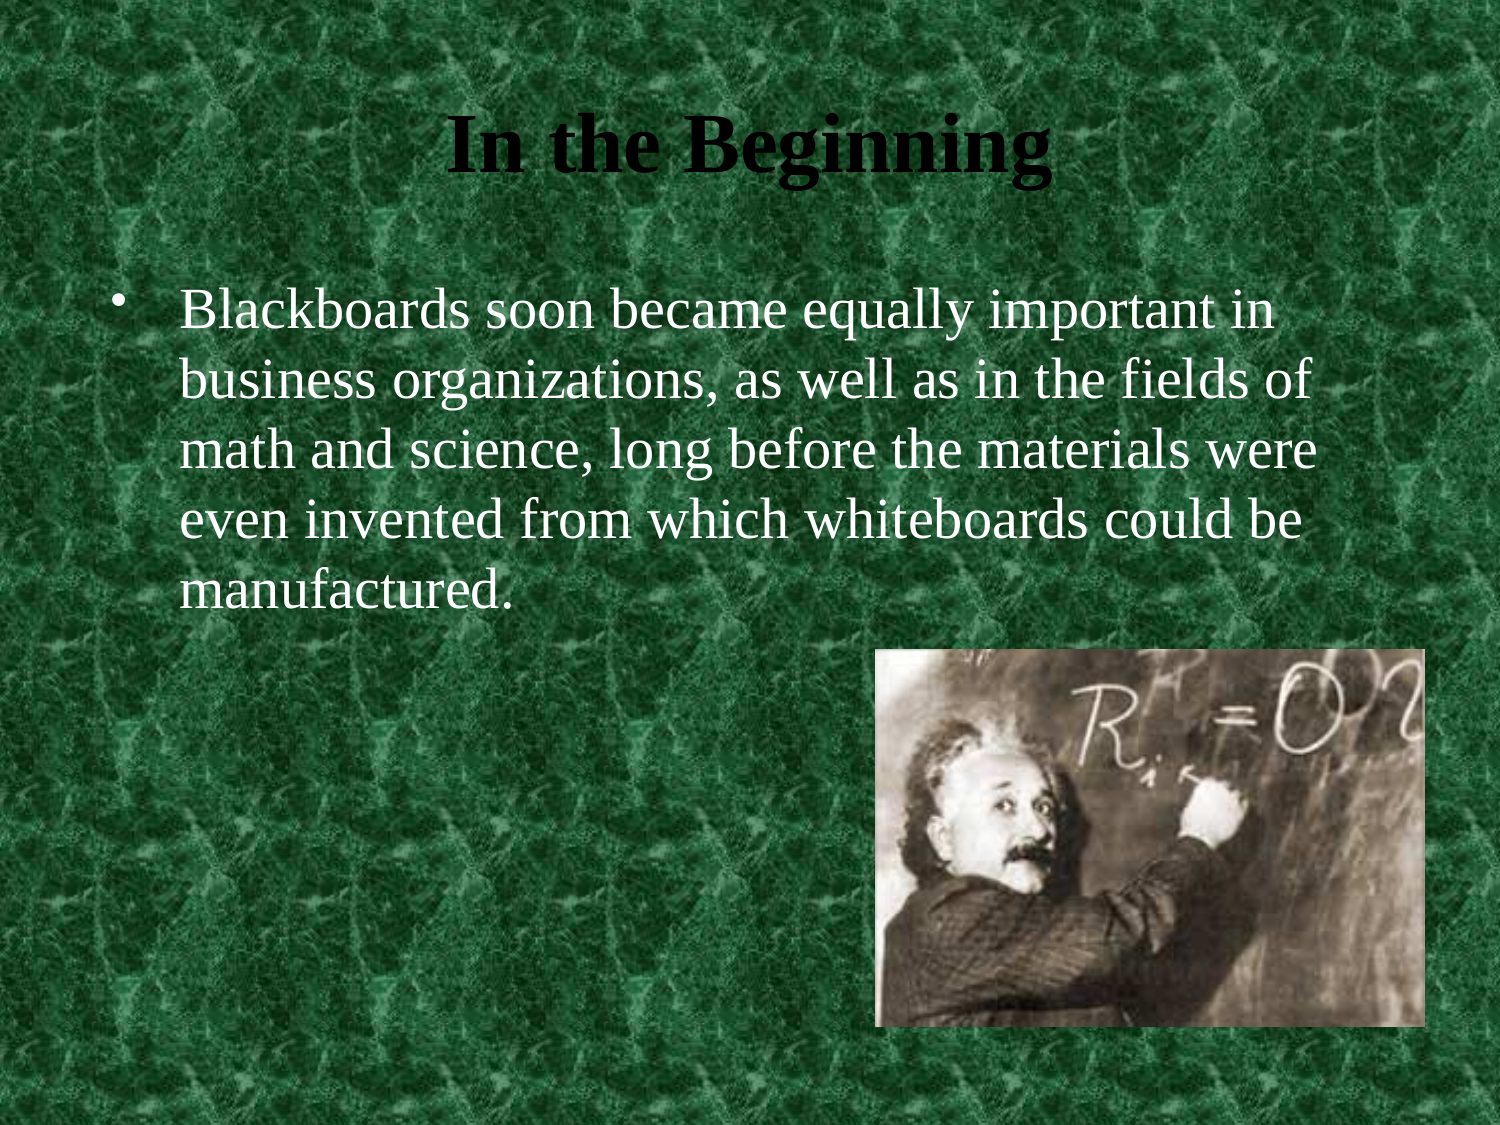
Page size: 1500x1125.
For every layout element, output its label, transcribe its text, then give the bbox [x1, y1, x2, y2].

title In the Beginning [75, 45, 1425, 233]
picture [0, 0, 1500, 1125]
list Blackboards soon became equally important in business organizations, as well as in the fields of math and science, long before the materials were even invented from which whiteboards could be manufactured. [74, 262, 1426, 1036]
